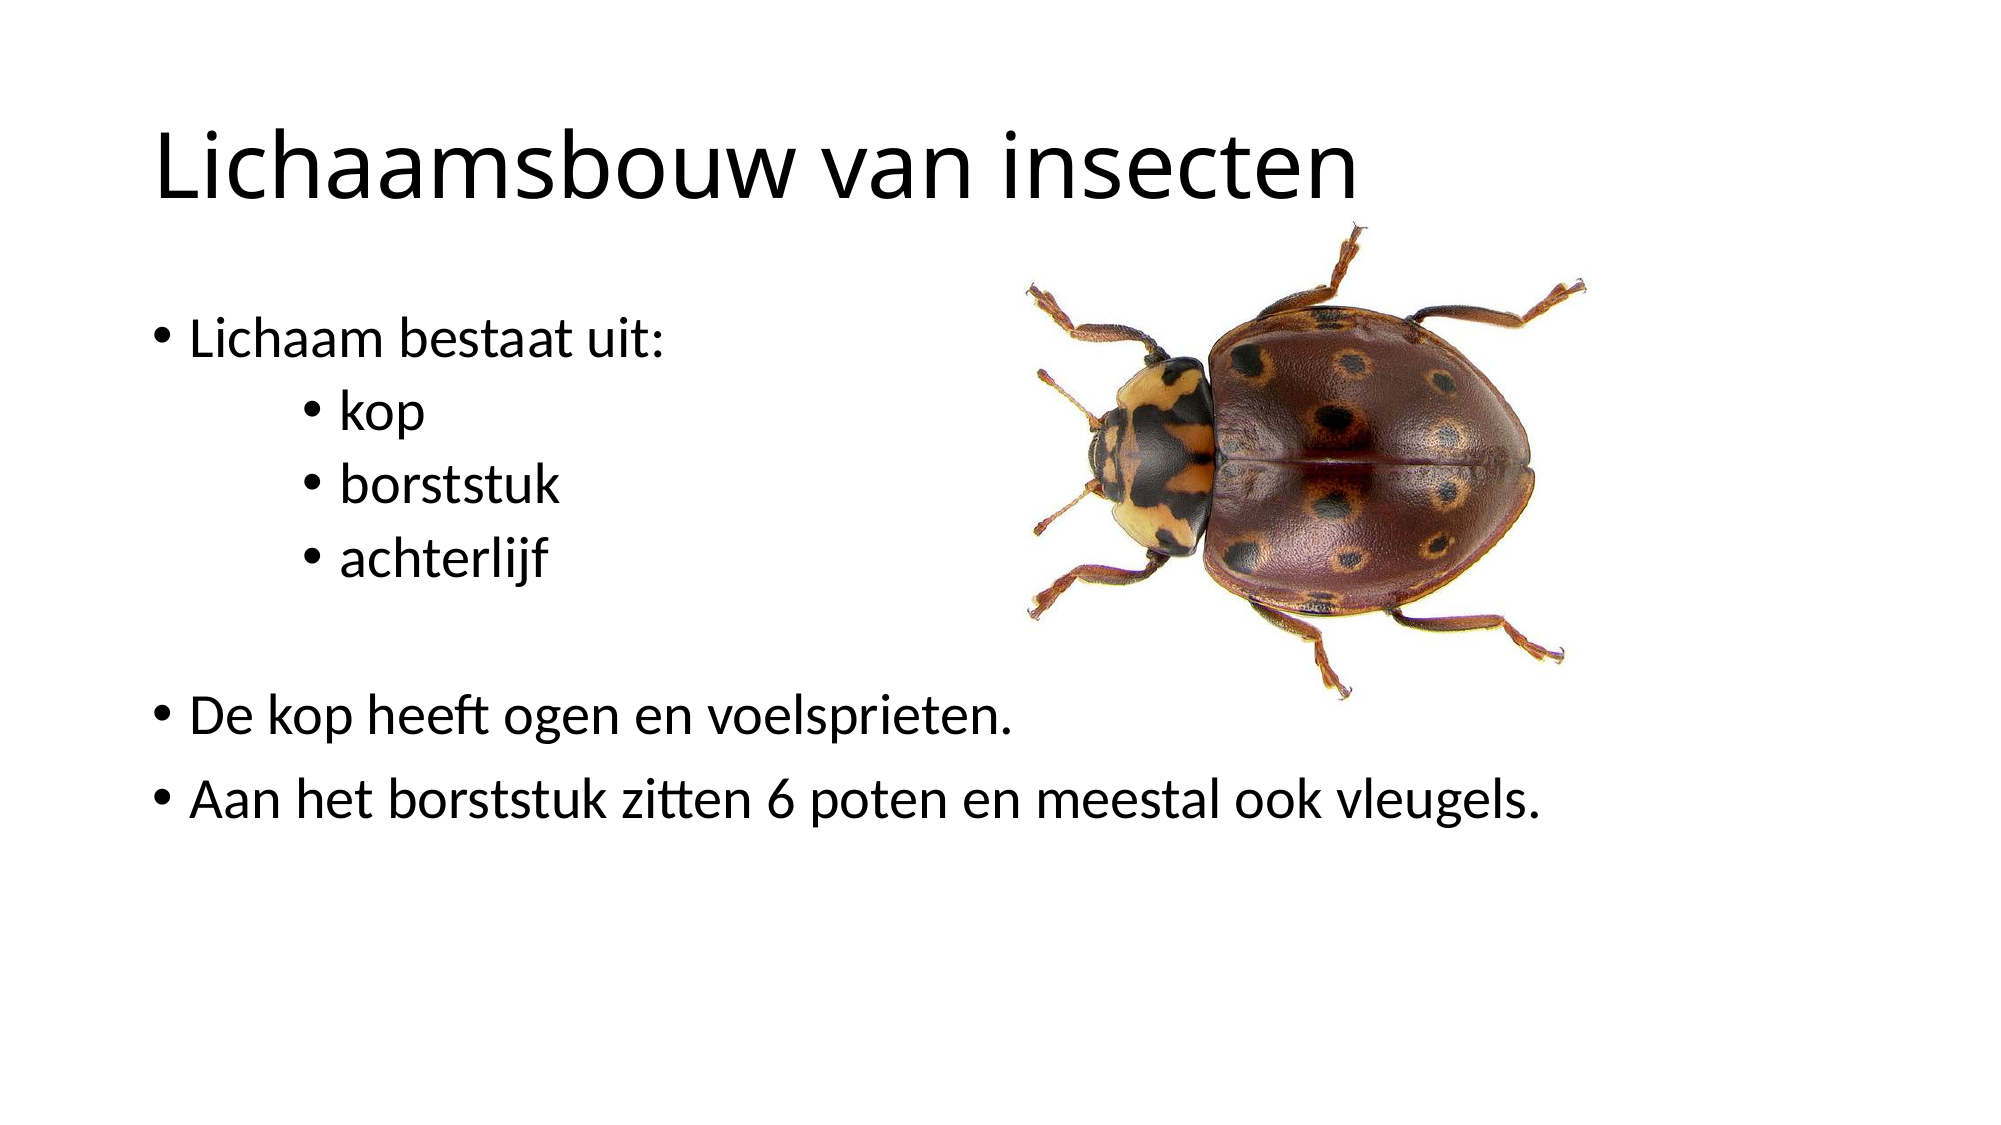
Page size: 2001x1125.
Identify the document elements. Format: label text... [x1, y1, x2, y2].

list Lichaam bestaat uit: kop borststuk achterlijf De kop heeft ogen en voelsprieten. Aan het borststuk zitten 6 poten en meestal ook vleugels. [137, 299, 1863, 1014]
picture [1023, 219, 1591, 706]
title Lichaamsbouw van insecten [137, 59, 1863, 278]
